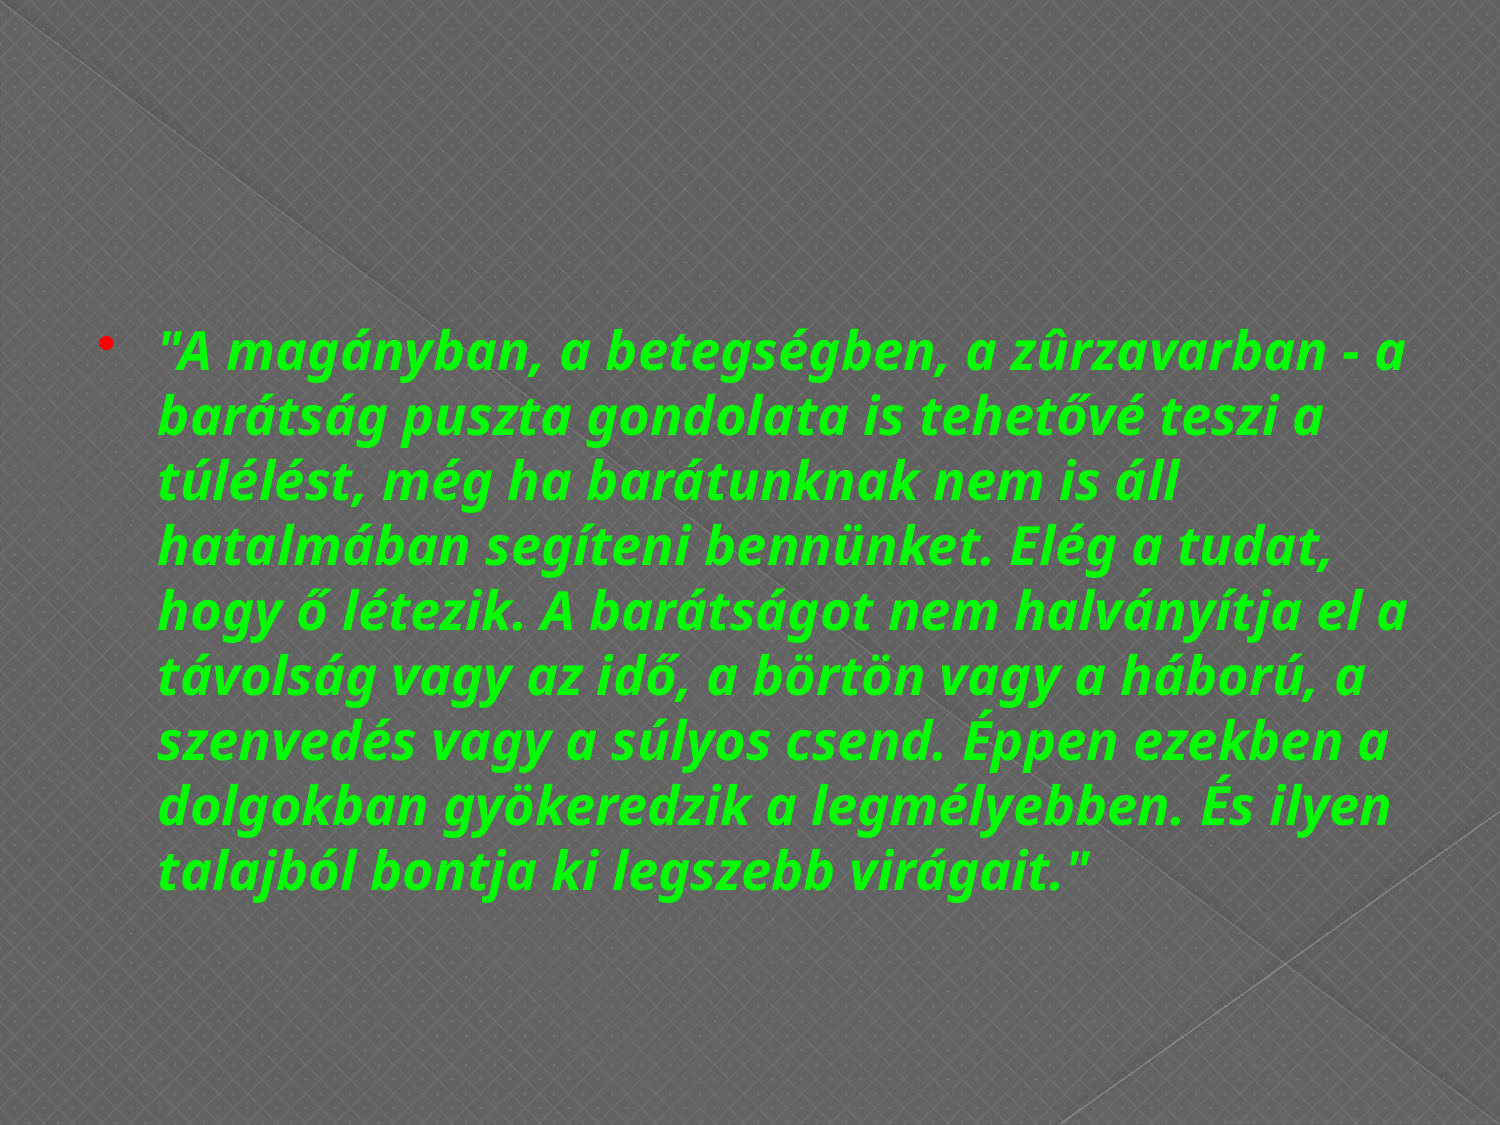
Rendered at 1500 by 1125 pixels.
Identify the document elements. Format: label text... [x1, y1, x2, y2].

list "A magányban, a betegségben, a zûrzavarban - a barátság puszta gondolata is tehetővé teszi a túlélést, még ha barátunknak nem is áll hatalmában segíteni bennünket. Elég a tudat, hogy ő létezik. A barátságot nem halványítja el a távolság vagy az idő, a börtön vagy a háború, a szenvedés vagy a súlyos csend. Éppen ezekben a dolgokban gyökeredzik a legmélyebben. És ilyen talajból bontja ki legszebb virágait." [75, 308, 1425, 1059]
